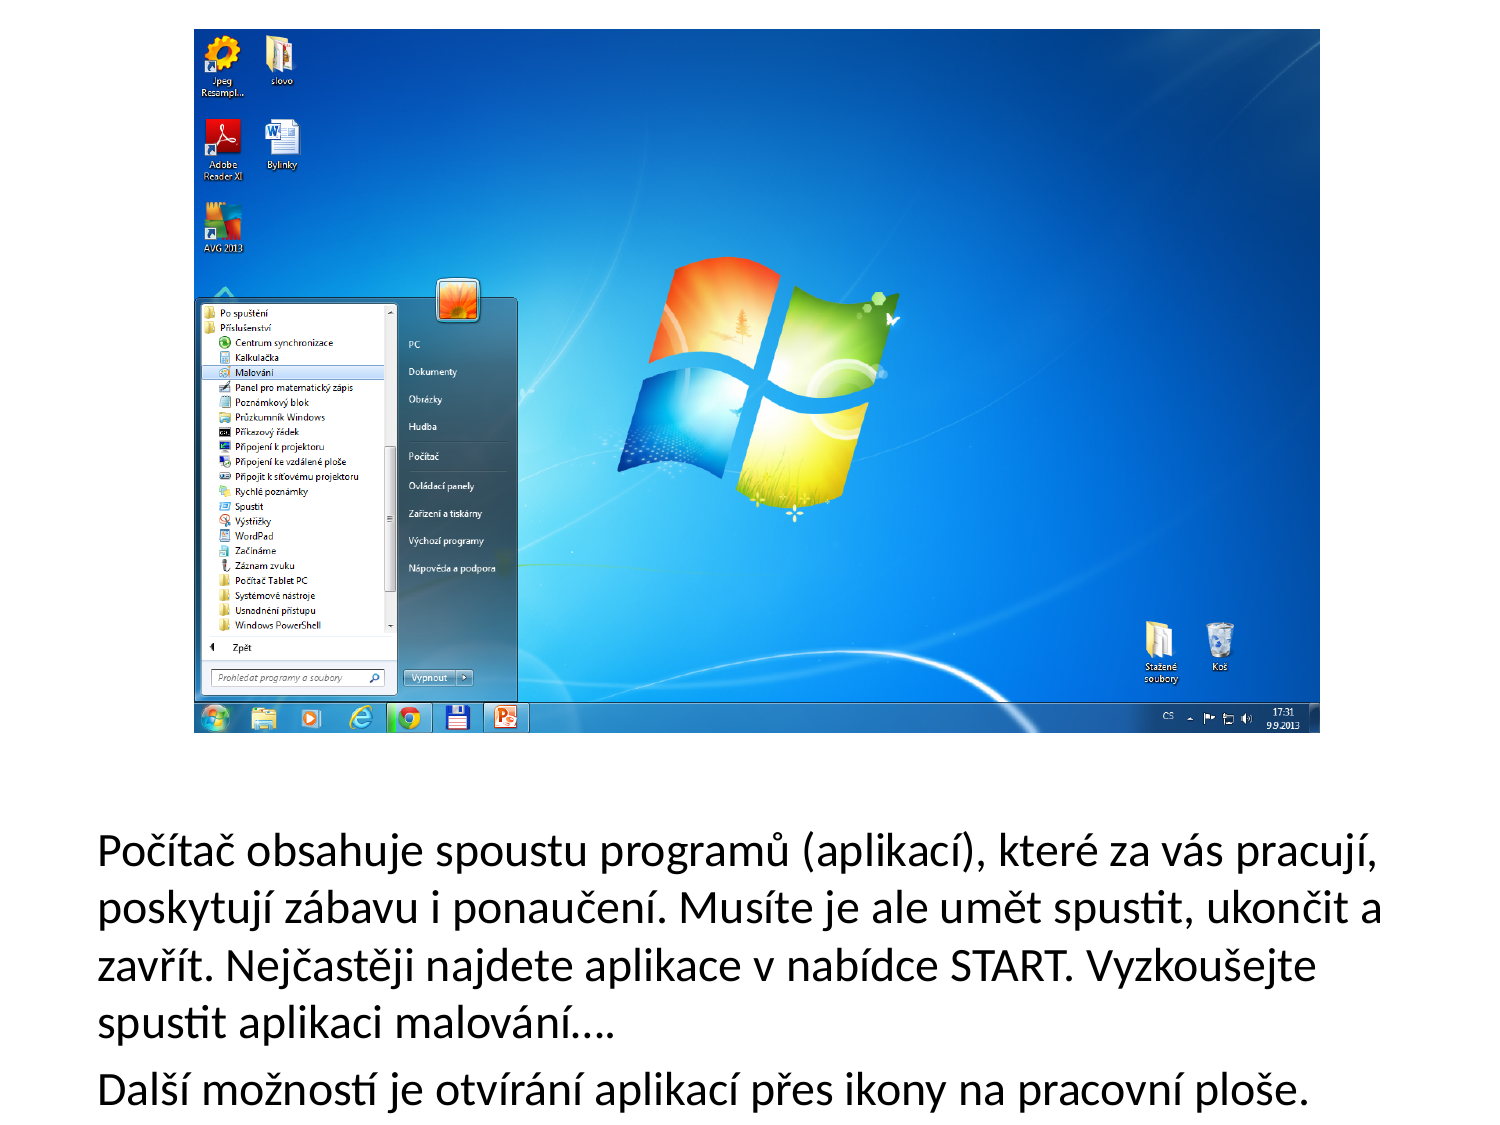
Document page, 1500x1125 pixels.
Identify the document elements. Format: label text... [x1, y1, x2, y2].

list Počítač obsahuje spoustu programů (aplikací), které za vás pracují, poskytují zábavu i ponaučení. Musíte je ale umět spustit, ukončit a zavřít. Nejčastěji najdete aplikace v nabídce START. Vyzkoušejte spustit aplikaci malování…. Další možností je otvírání aplikací přes ikony na pracovní ploše. [82, 810, 1447, 1125]
picture [194, 29, 1320, 733]
